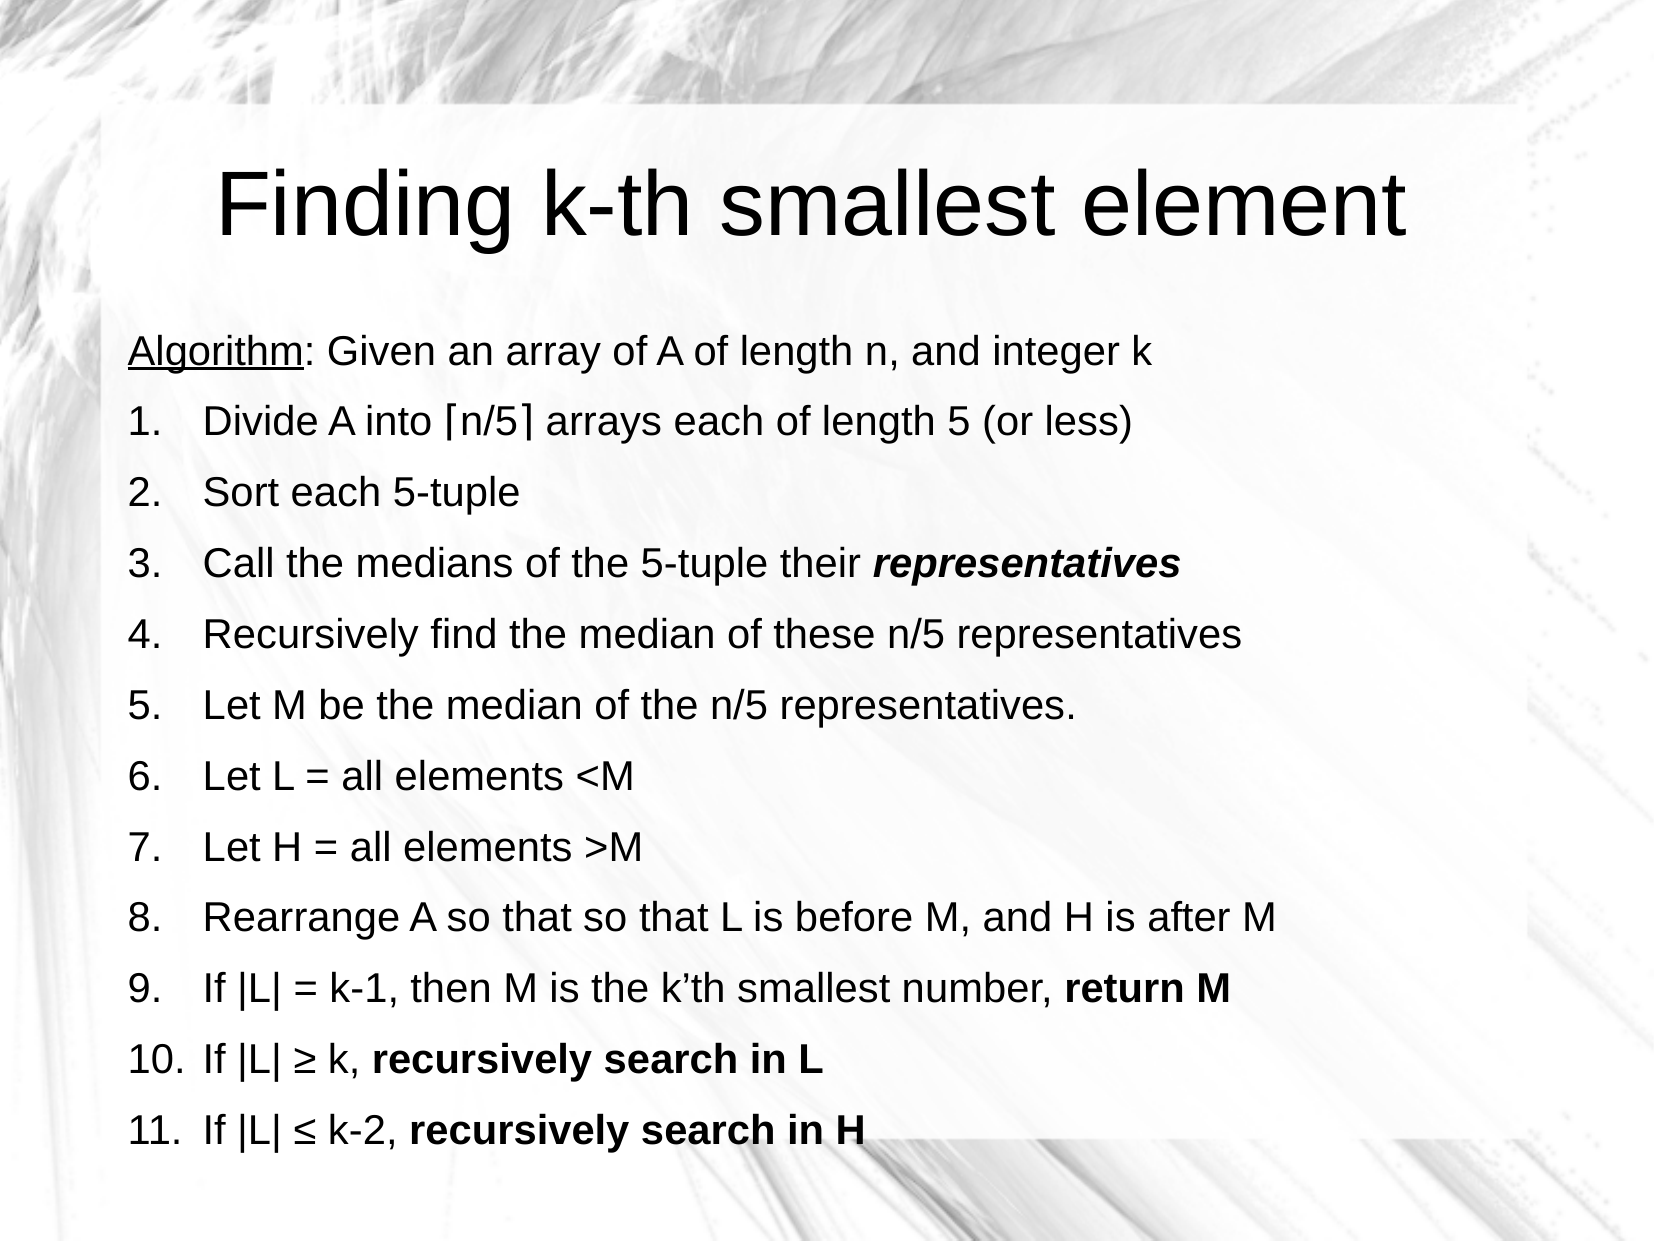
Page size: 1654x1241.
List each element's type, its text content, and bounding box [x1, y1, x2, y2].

list Algorithm: Given an array of A of length n, and integer k Divide A into ⌈n/5⌉ arrays each of length 5 (or less) Sort each 5-tuple Call the medians of the 5-tuple their representatives Recursively find the median of these n/5 representatives Let M be the median of the n/5 representatives. Let L = all elements <M Let H = all elements >M Rearrange A so that so that L is before M, and H is after M If |L| = k-1, then M is the k’th smallest number, return M If |L| ≥ k, recursively search in L If |L| ≤ k-2, recursively search in H [118, 319, 1571, 1109]
title Finding k-th smallest element [118, 93, 1506, 299]
picture [0, 0, 1654, 1241]
